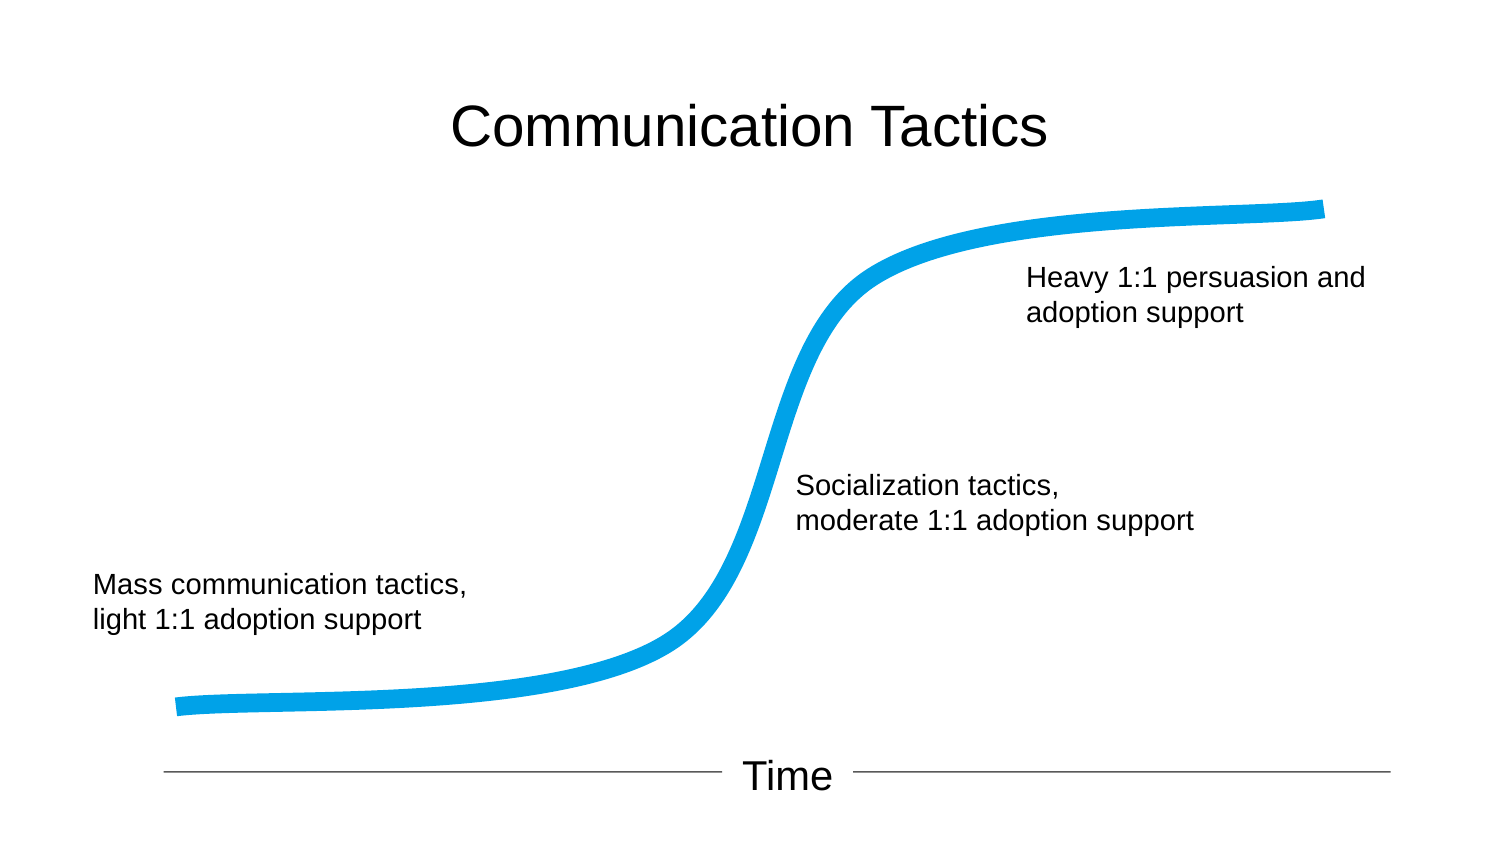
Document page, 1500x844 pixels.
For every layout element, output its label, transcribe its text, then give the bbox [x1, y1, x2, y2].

text_box Heavy 1:1 persuasion and adoption support [1011, 243, 1449, 355]
text_box Socialization tactics, moderate 1:1 adoption support [780, 451, 1219, 563]
text_box [175, 208, 1324, 707]
text_box Mass communication tactics, light 1:1 adoption support [78, 550, 516, 662]
text_box Time [722, 733, 854, 810]
title Communication Tactics [51, 72, 1449, 167]
